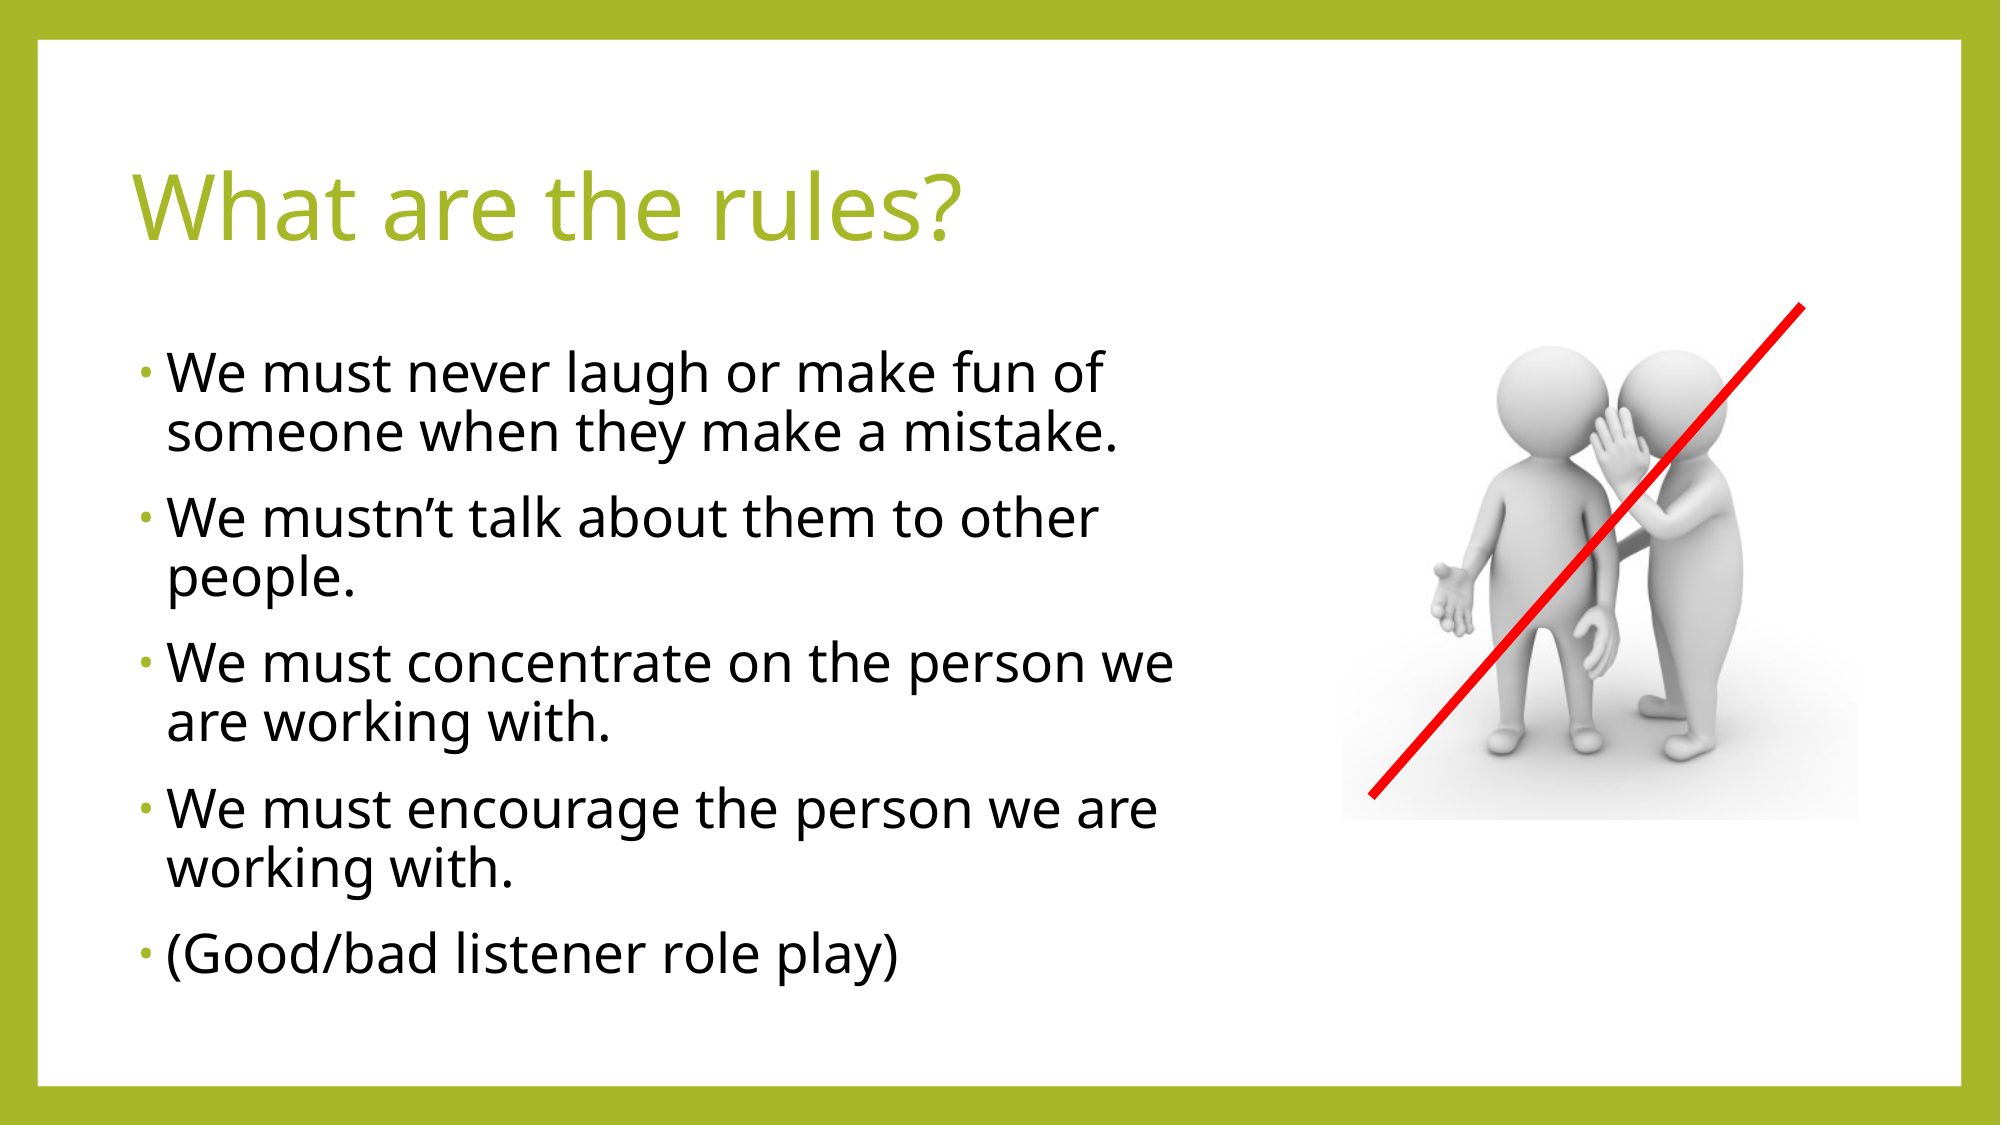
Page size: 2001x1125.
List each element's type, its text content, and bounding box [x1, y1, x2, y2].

title What are the rules? [115, 99, 1264, 323]
list We must never laugh or make fun of someone when they make a mistake. We mustn’t talk about them to other people. We must concentrate on the person we are working with. We must encourage the person we are working with. (Good/bad listener role play) [115, 337, 1264, 1000]
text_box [1370, 304, 1803, 798]
picture [1342, 304, 1858, 820]
text_box [36, 38, 1963, 1088]
